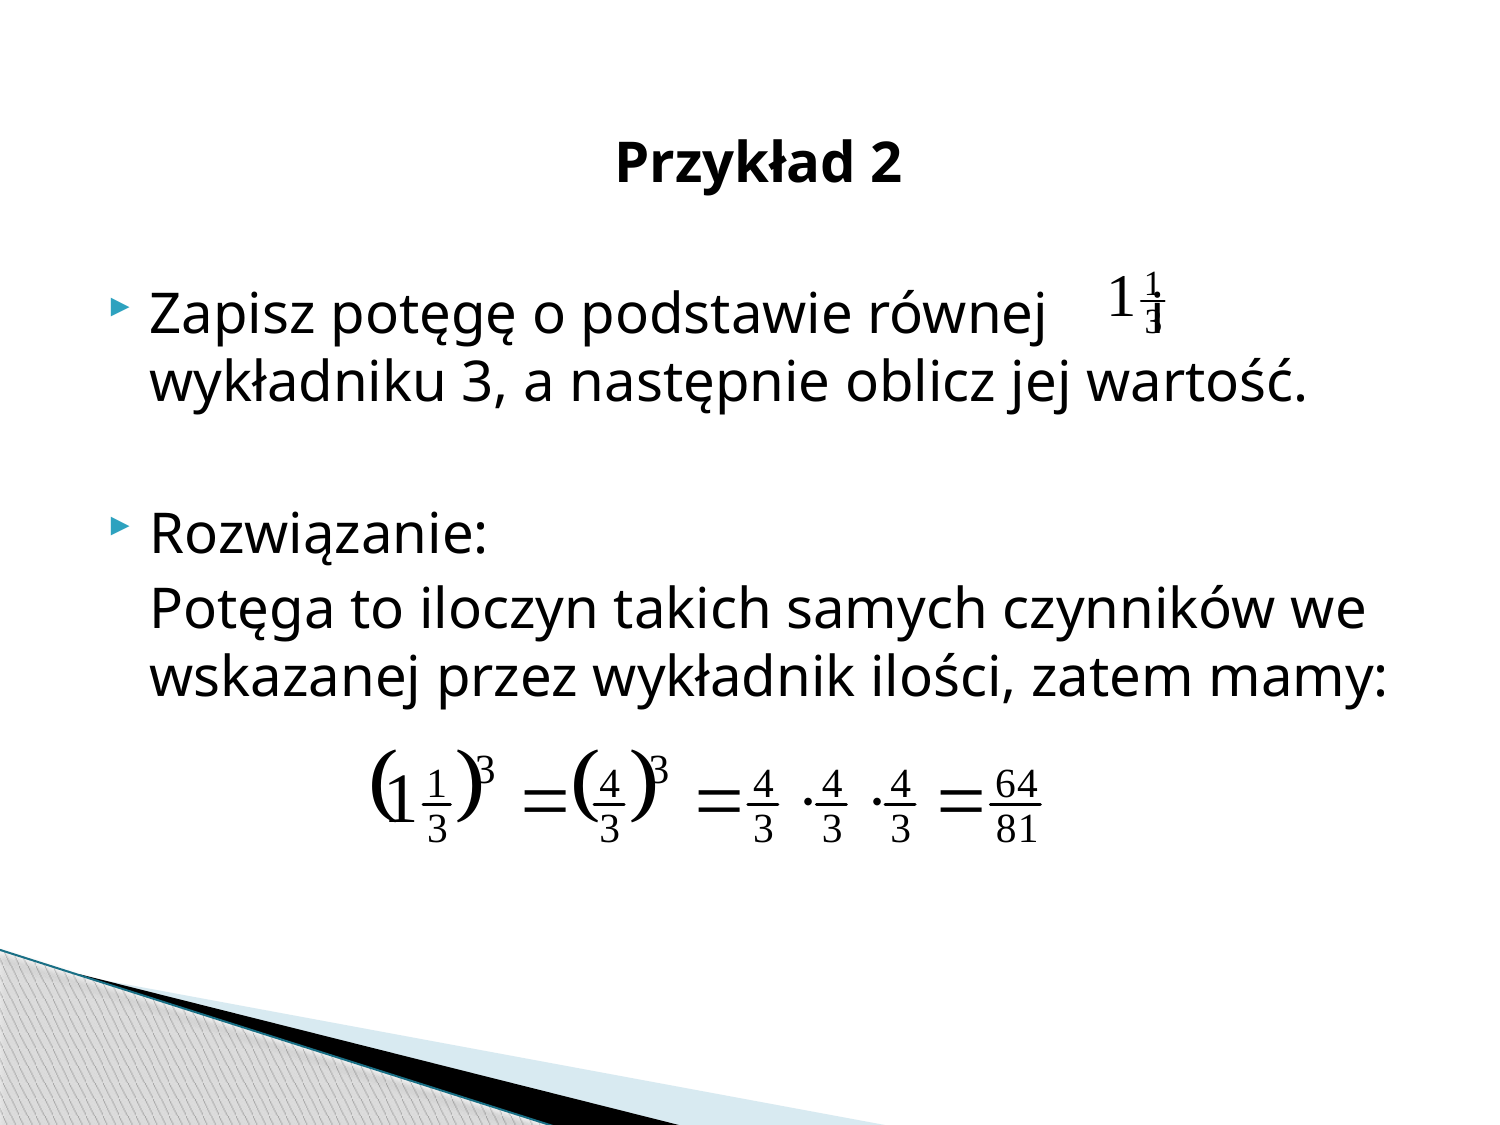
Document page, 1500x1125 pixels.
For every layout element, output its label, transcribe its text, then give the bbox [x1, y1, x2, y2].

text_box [1104, 255, 1176, 347]
list Przykład 2 Zapisz potęgę o podstawie równej i wykładniku 3, a następnie oblicz jej wartość. Rozwiązanie: Potęga to iloczyn takich samych czynników we wskazanej przez wykładnik ilości, zatem mamy: [75, 42, 1425, 986]
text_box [359, 739, 1058, 858]
